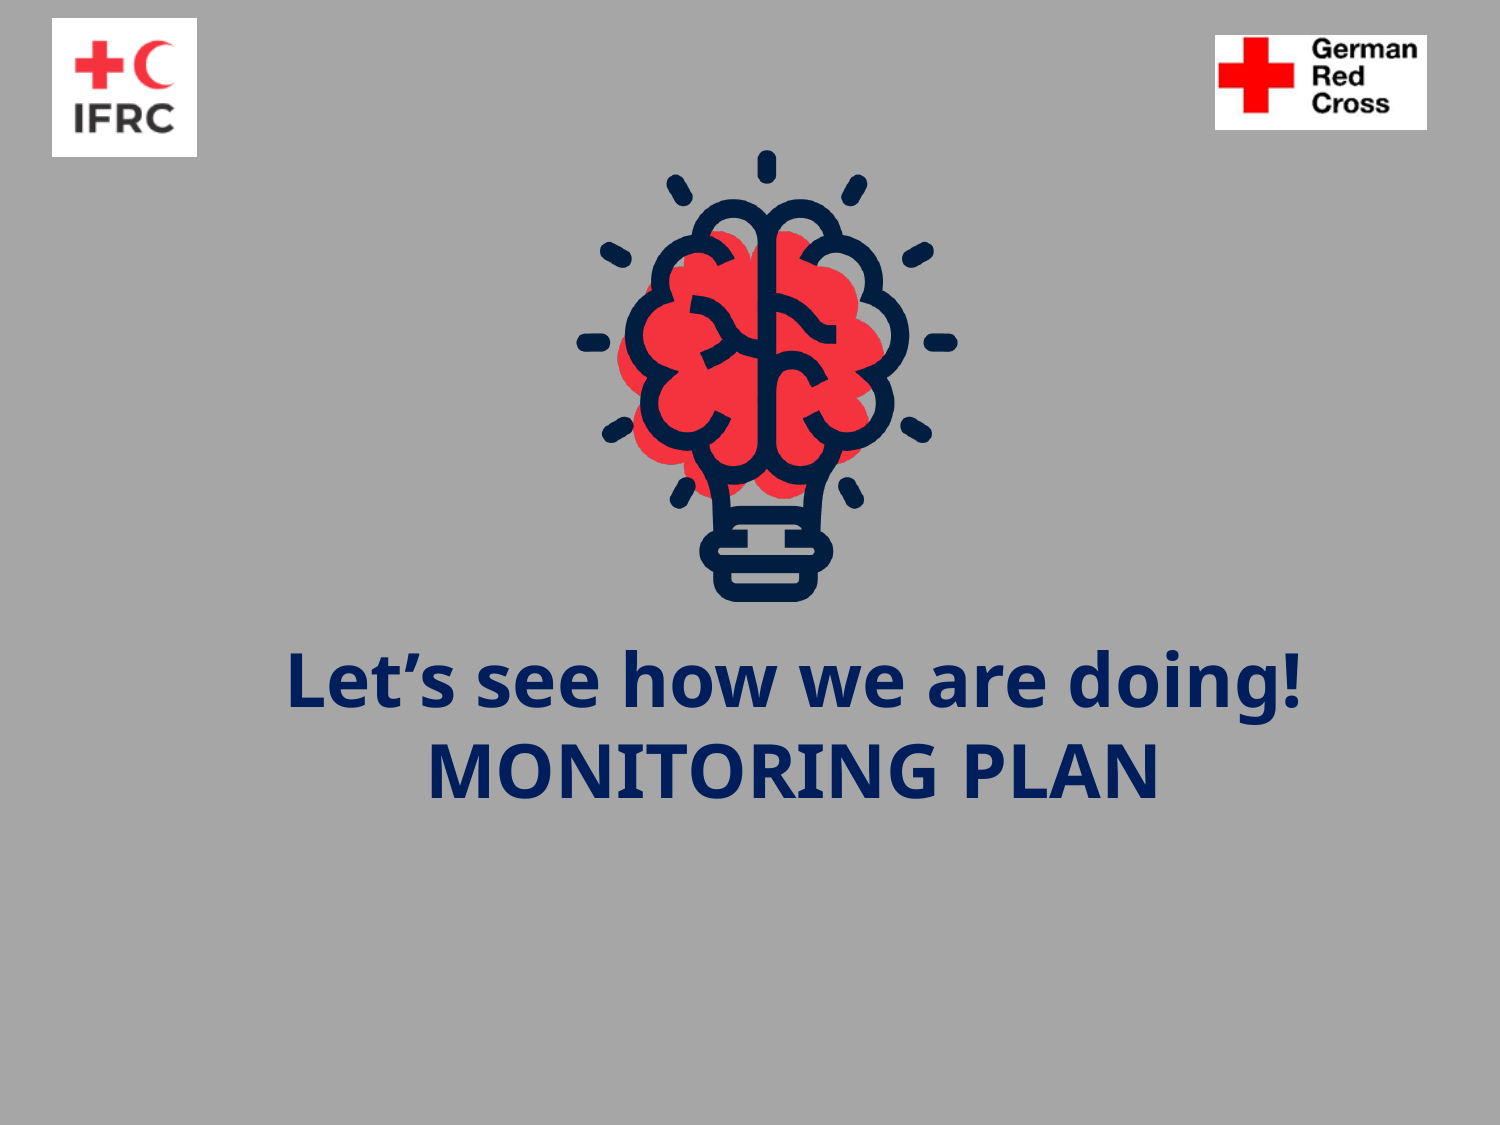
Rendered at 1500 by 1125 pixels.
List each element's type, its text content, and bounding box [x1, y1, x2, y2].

picture [478, 87, 1055, 664]
text_box Let’s see how we are doing! MONITORING PLAN [124, 635, 1390, 825]
picture [1214, 34, 1427, 130]
picture [52, 18, 197, 157]
